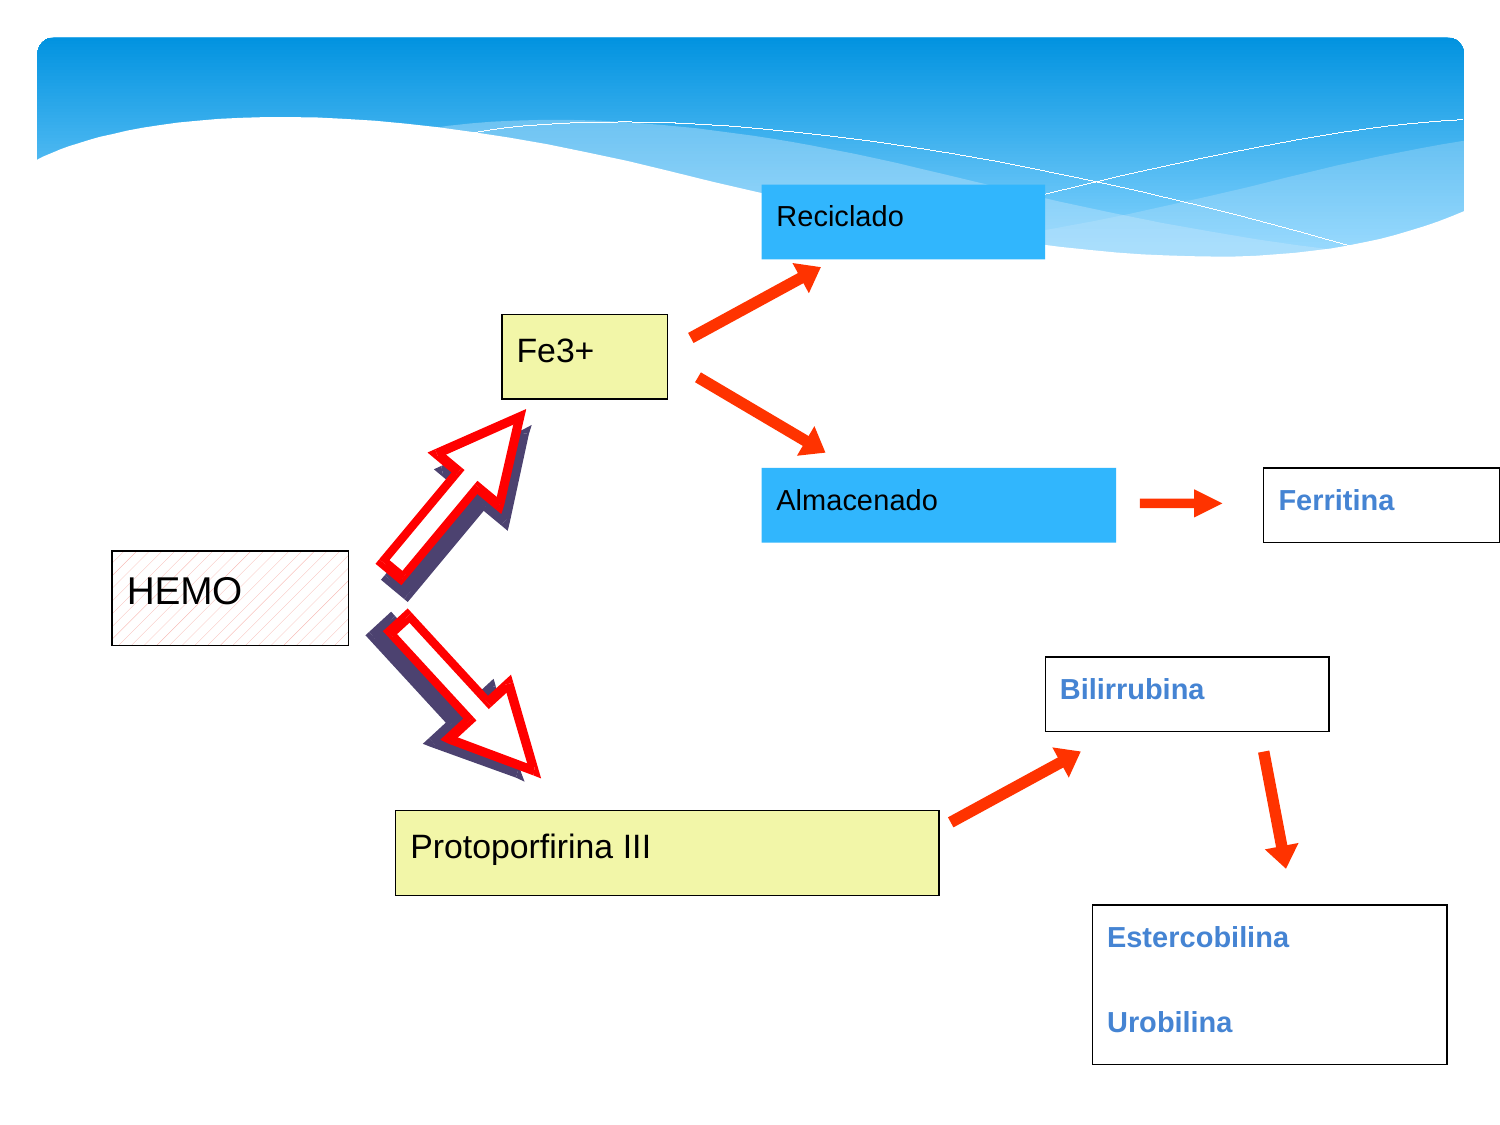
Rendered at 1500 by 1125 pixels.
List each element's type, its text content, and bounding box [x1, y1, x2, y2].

text_box Ferritina [1263, 467, 1500, 543]
text_box [697, 377, 826, 454]
picture [348, 443, 573, 557]
text_box [690, 265, 821, 339]
text_box Almacenado [761, 467, 1117, 543]
text_box Fe3+ [501, 314, 668, 400]
text_box [1139, 497, 1223, 510]
text_box Protoporfirina III [395, 810, 939, 896]
picture [347, 644, 572, 758]
text_box [950, 750, 1081, 823]
text_box HEMO [112, 550, 349, 646]
text_box Bilirrubina [1045, 656, 1329, 732]
text_box [1263, 751, 1291, 869]
text_box Estercobilina Urobilina [1092, 904, 1447, 1065]
text_box Reciclado [761, 184, 1046, 260]
